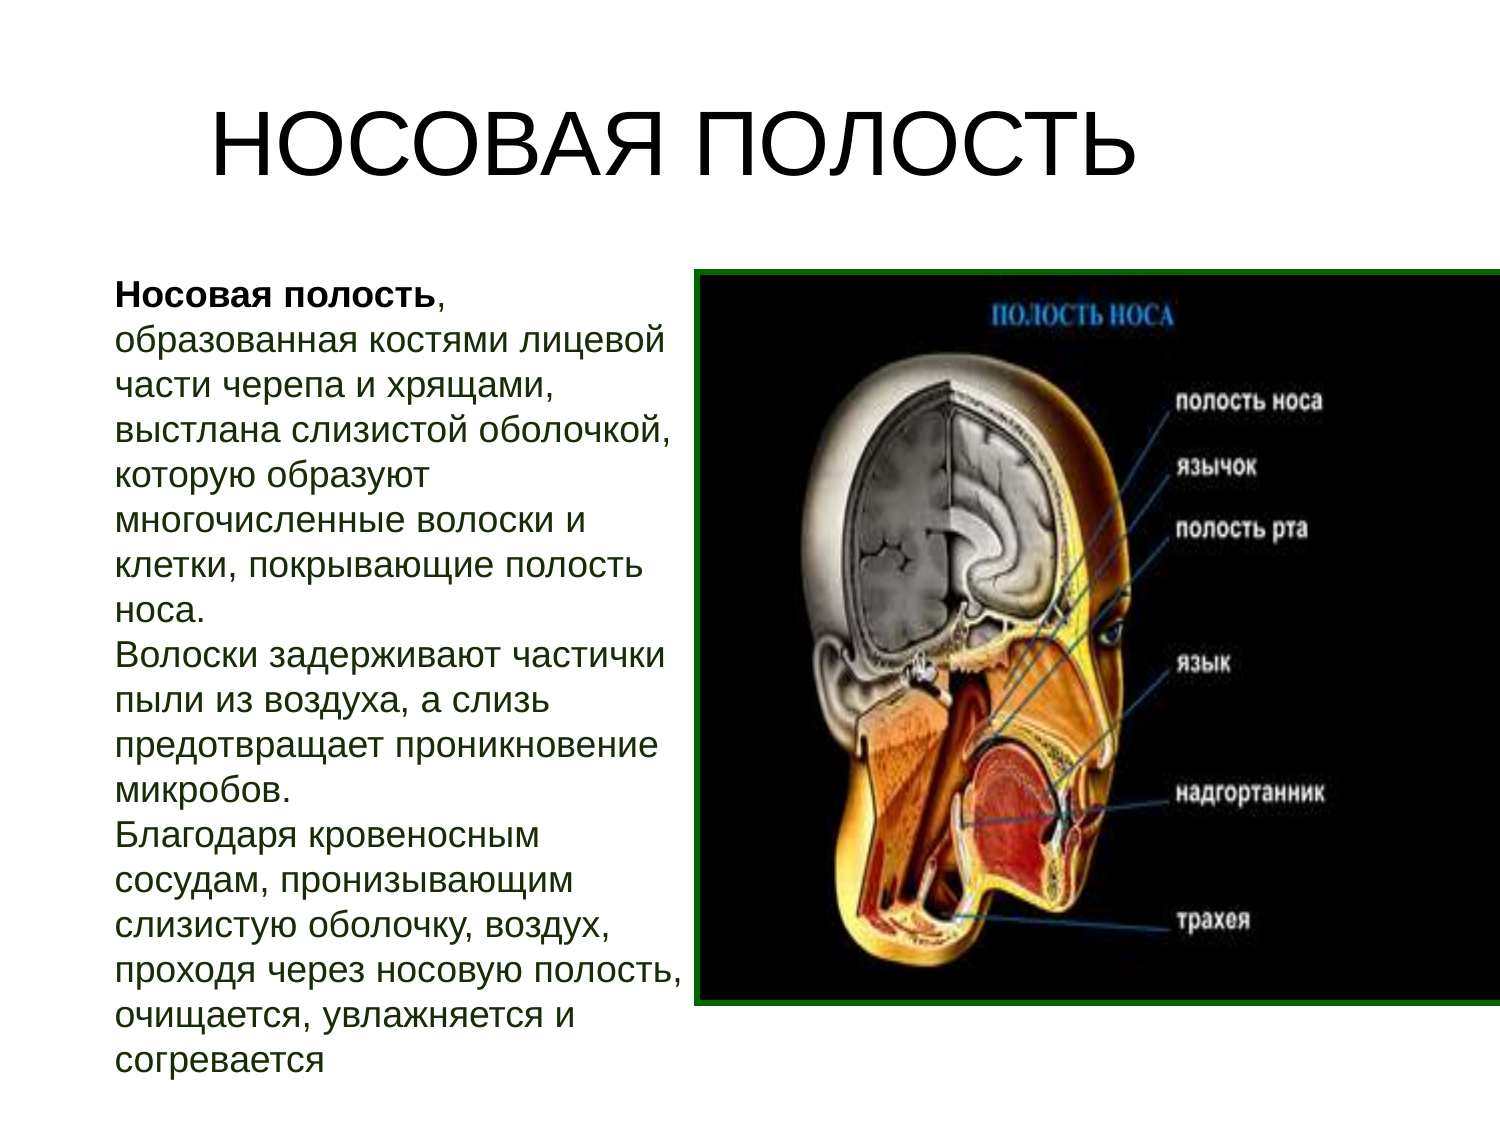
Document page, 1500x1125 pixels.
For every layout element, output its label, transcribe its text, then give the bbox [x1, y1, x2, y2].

title НОСОВАЯ ПОЛОСТЬ [0, 44, 1351, 233]
text_box Носовая полость, образованная костями лицевой части черепа и хрящами, выстлана слизистой оболочкой, которую образуют многочисленные волоски и клетки, покрывающие полость носа. Волоски задерживают частички пыли из воздуха, а слизь предотвращает проникновение микробов. Благодаря кровеносным сосудам, пронизывающим слизистую оболочку, воздух, проходя через носовую полость, очищается, увлажняется и согревается [99, 262, 713, 1087]
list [699, 274, 1500, 1001]
